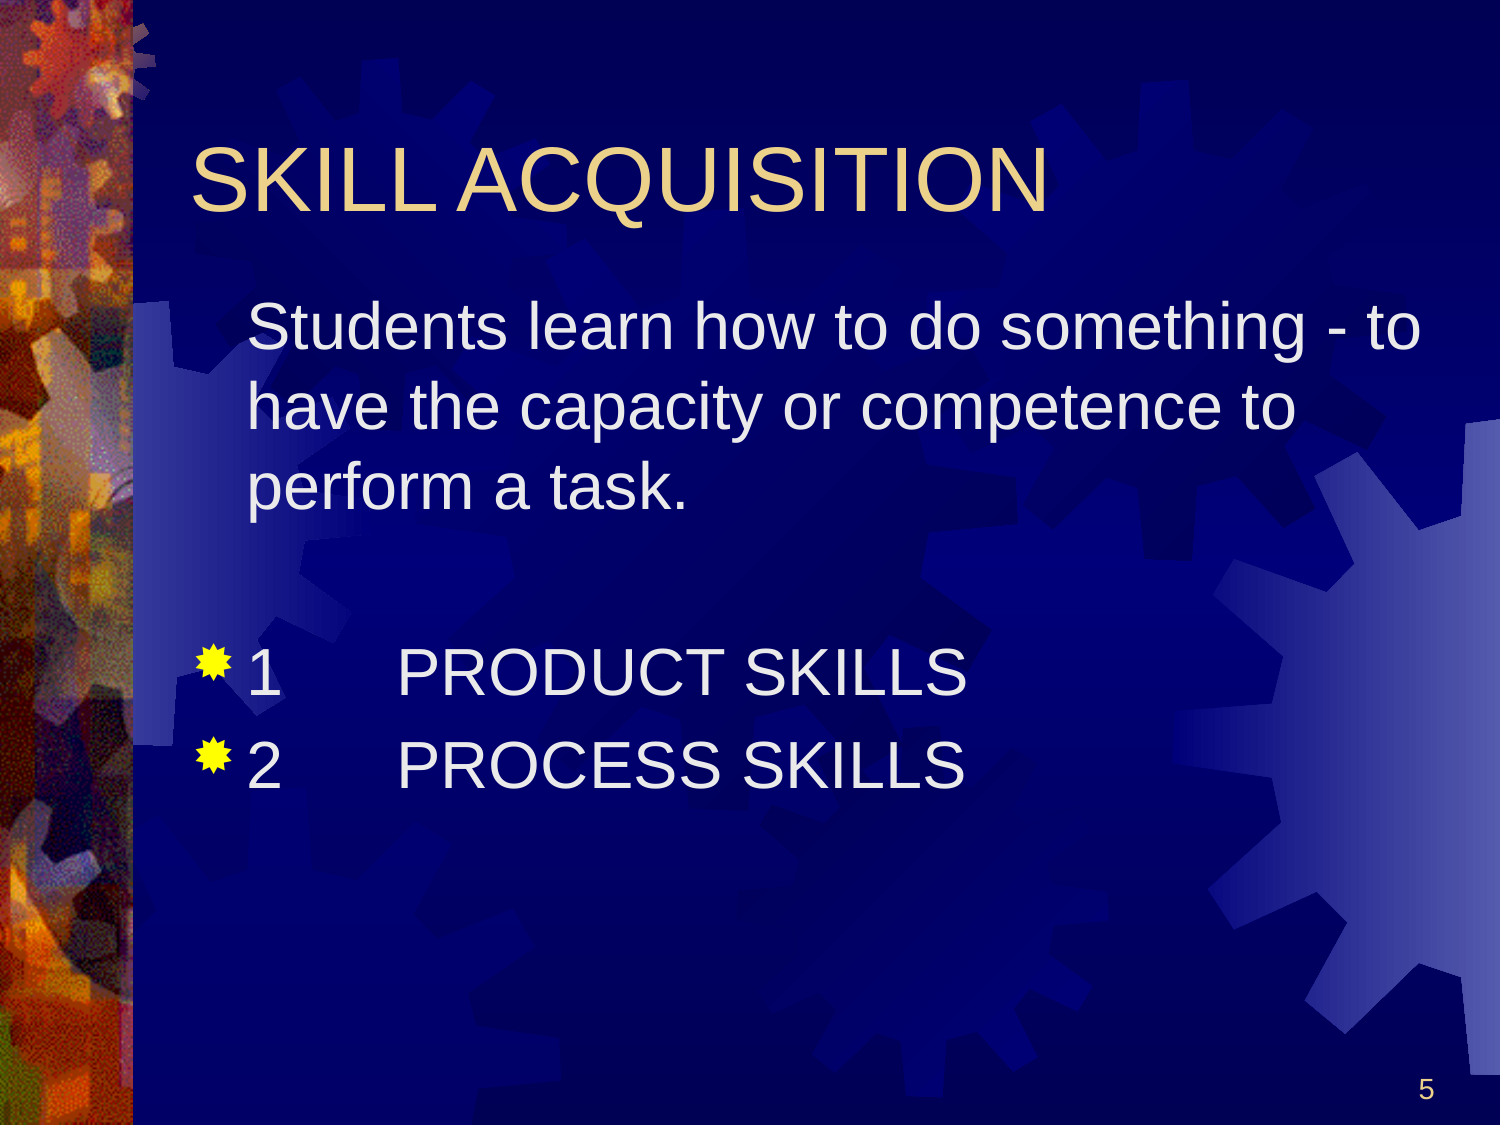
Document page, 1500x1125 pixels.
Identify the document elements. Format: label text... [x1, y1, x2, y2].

picture [0, 0, 133, 1125]
list Students learn how to do something - to have the capacity or competence to perform a task. 1 PRODUCT SKILLS 2 PROCESS SKILLS [174, 274, 1451, 951]
title SKILL ACQUISITION [174, 49, 1451, 238]
slide_number 5 [1137, 1037, 1451, 1113]
